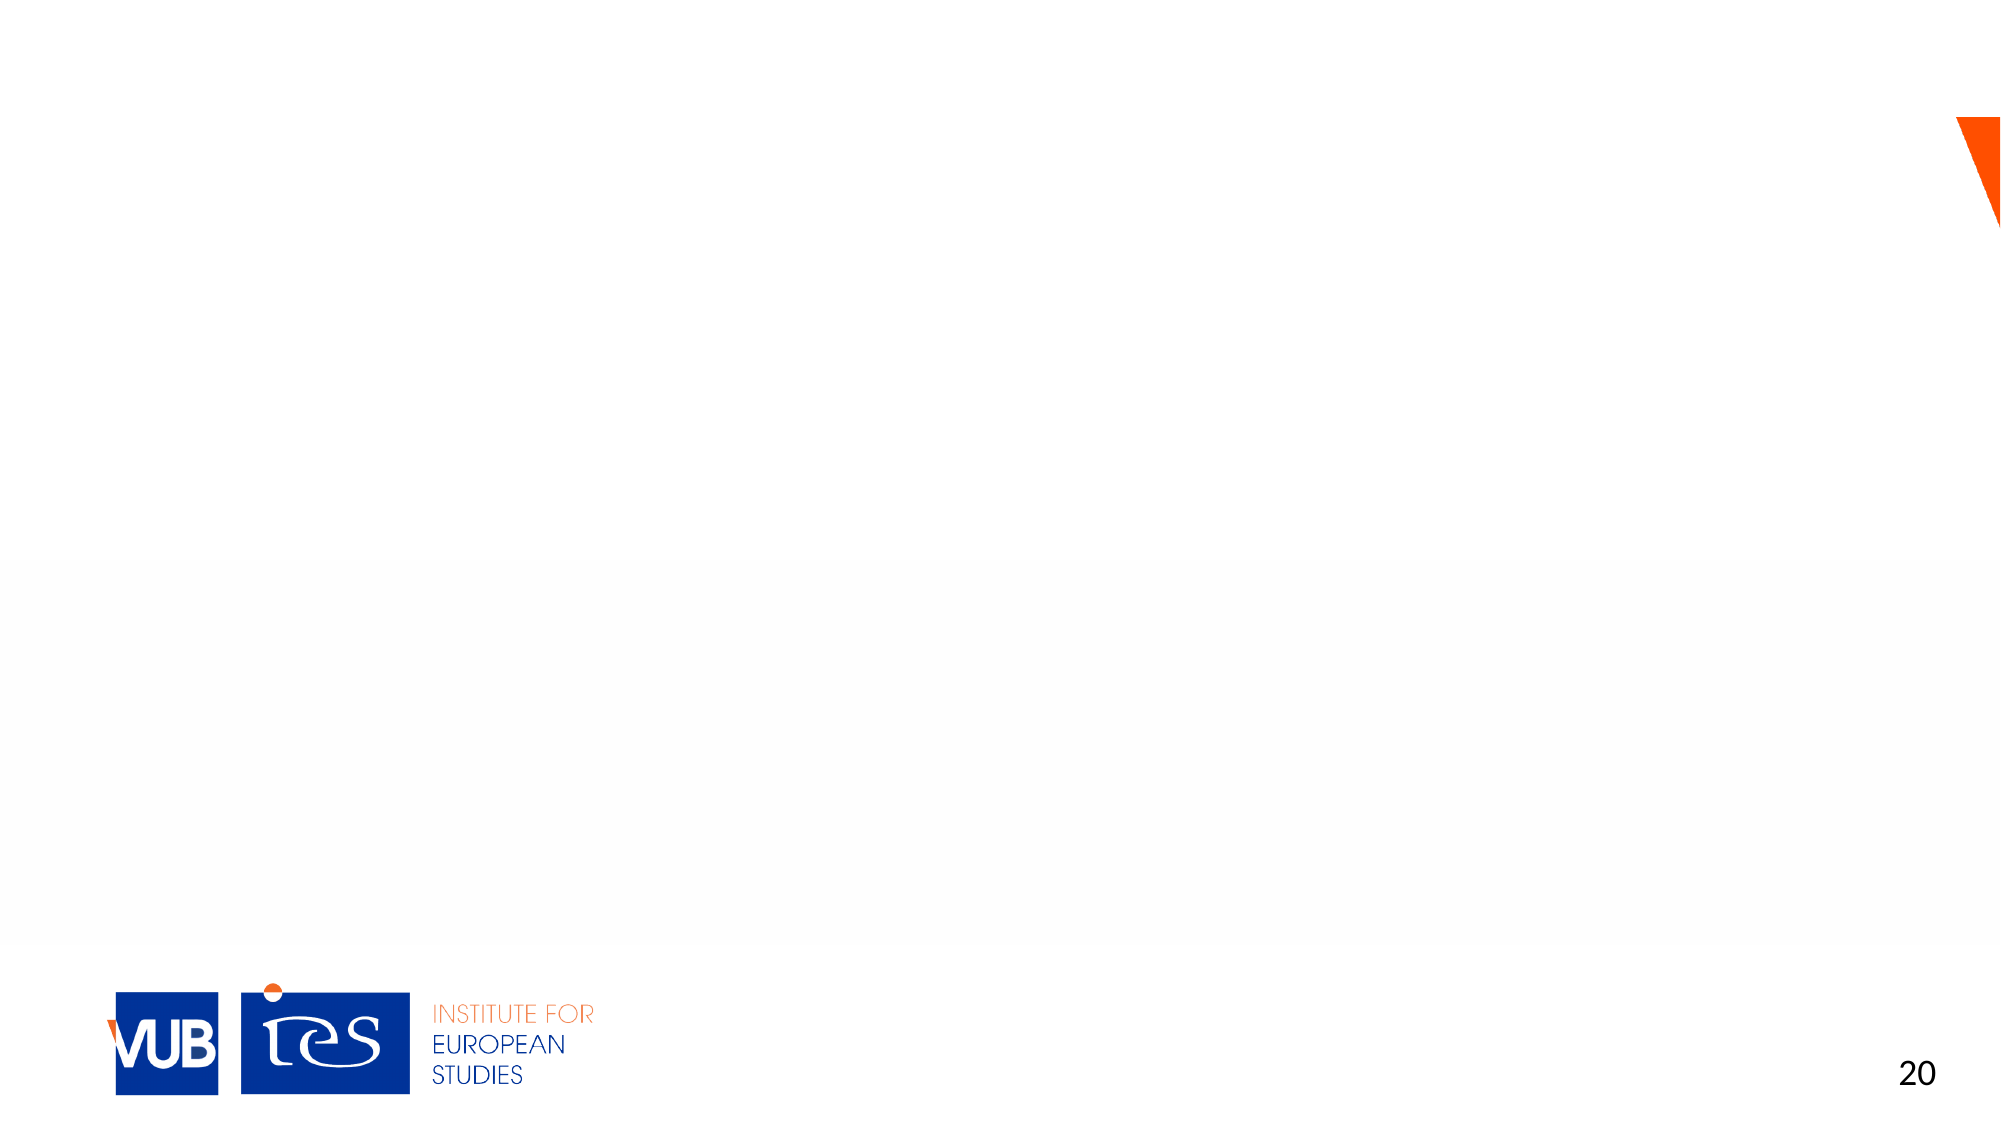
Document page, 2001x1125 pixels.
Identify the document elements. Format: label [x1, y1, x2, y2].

picture [89, 962, 651, 1124]
picture [1956, 117, 2001, 235]
